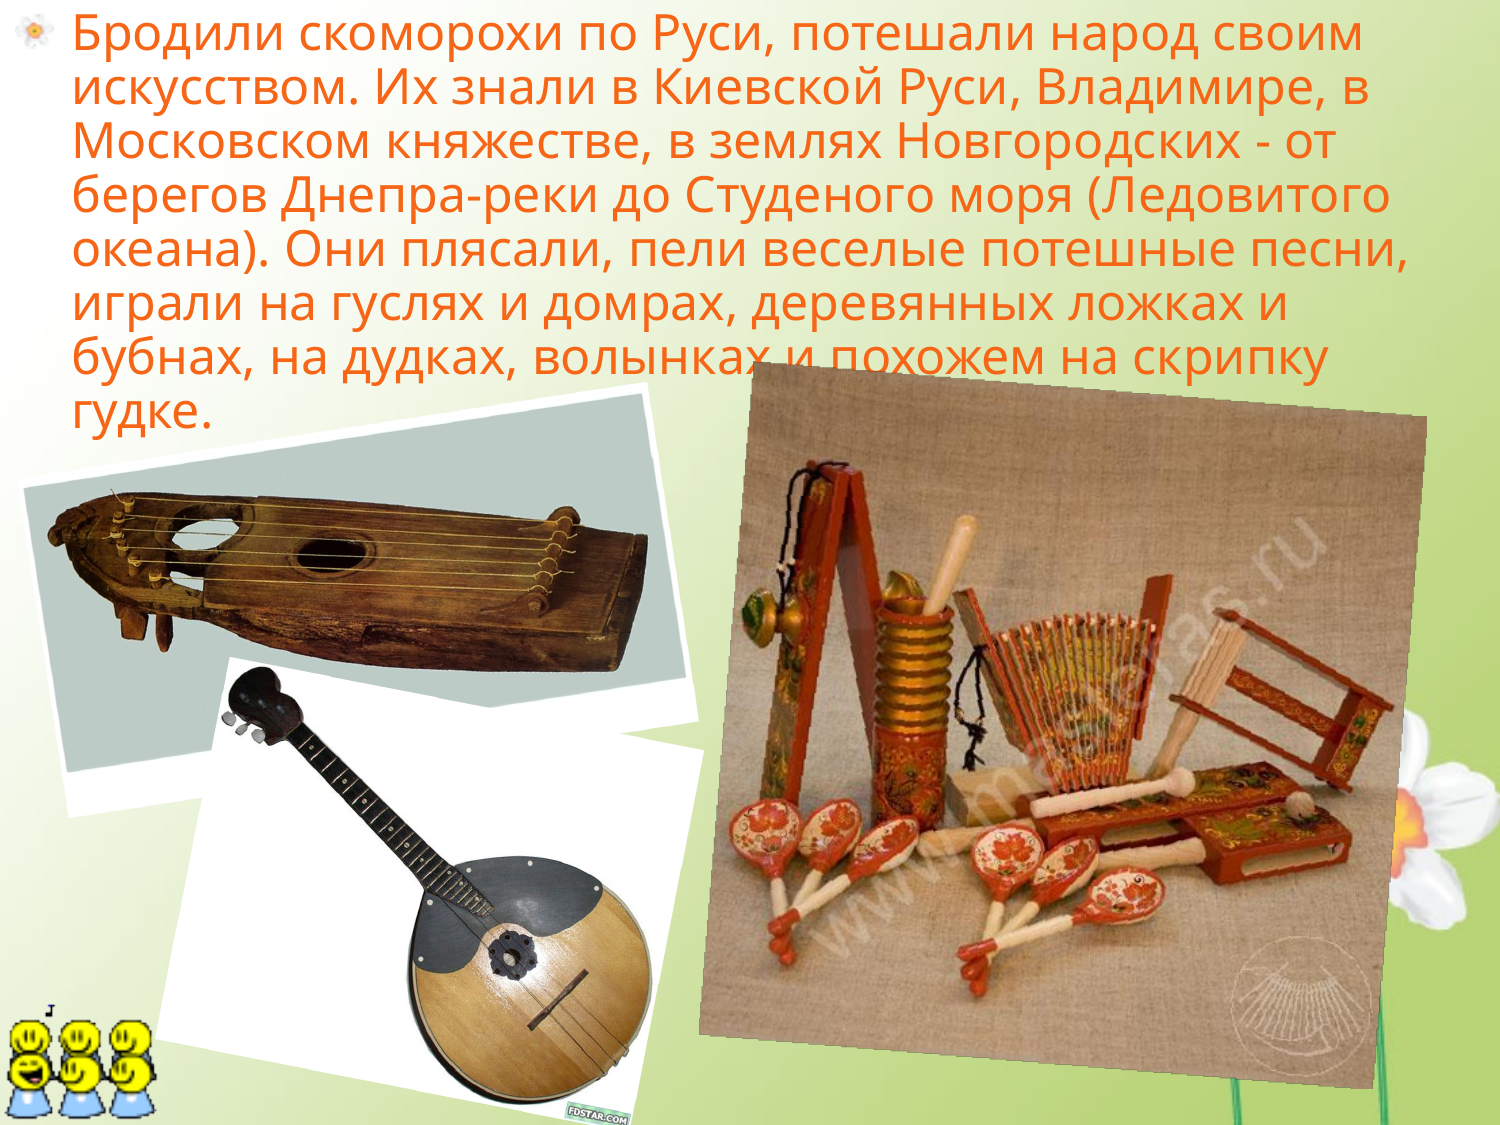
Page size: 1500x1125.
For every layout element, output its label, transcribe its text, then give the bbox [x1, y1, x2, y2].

picture [15, 13, 54, 49]
list Бродили скоморохи по Руси, потешали народ своим искусством. Их знали в Киевской Руси, Владимире, в Московском княжестве, в землях Новгородских - от берегов Днепра-реки до Студеного моря (Ледовитого океана). Они плясали, пели веселые потешные песни, играли на гуслях и домрах, деревянных ложках и бубнах, на дудках, волынках и похожем на скрипку гудке. [0, 0, 1500, 426]
picture [0, 363, 1500, 1125]
